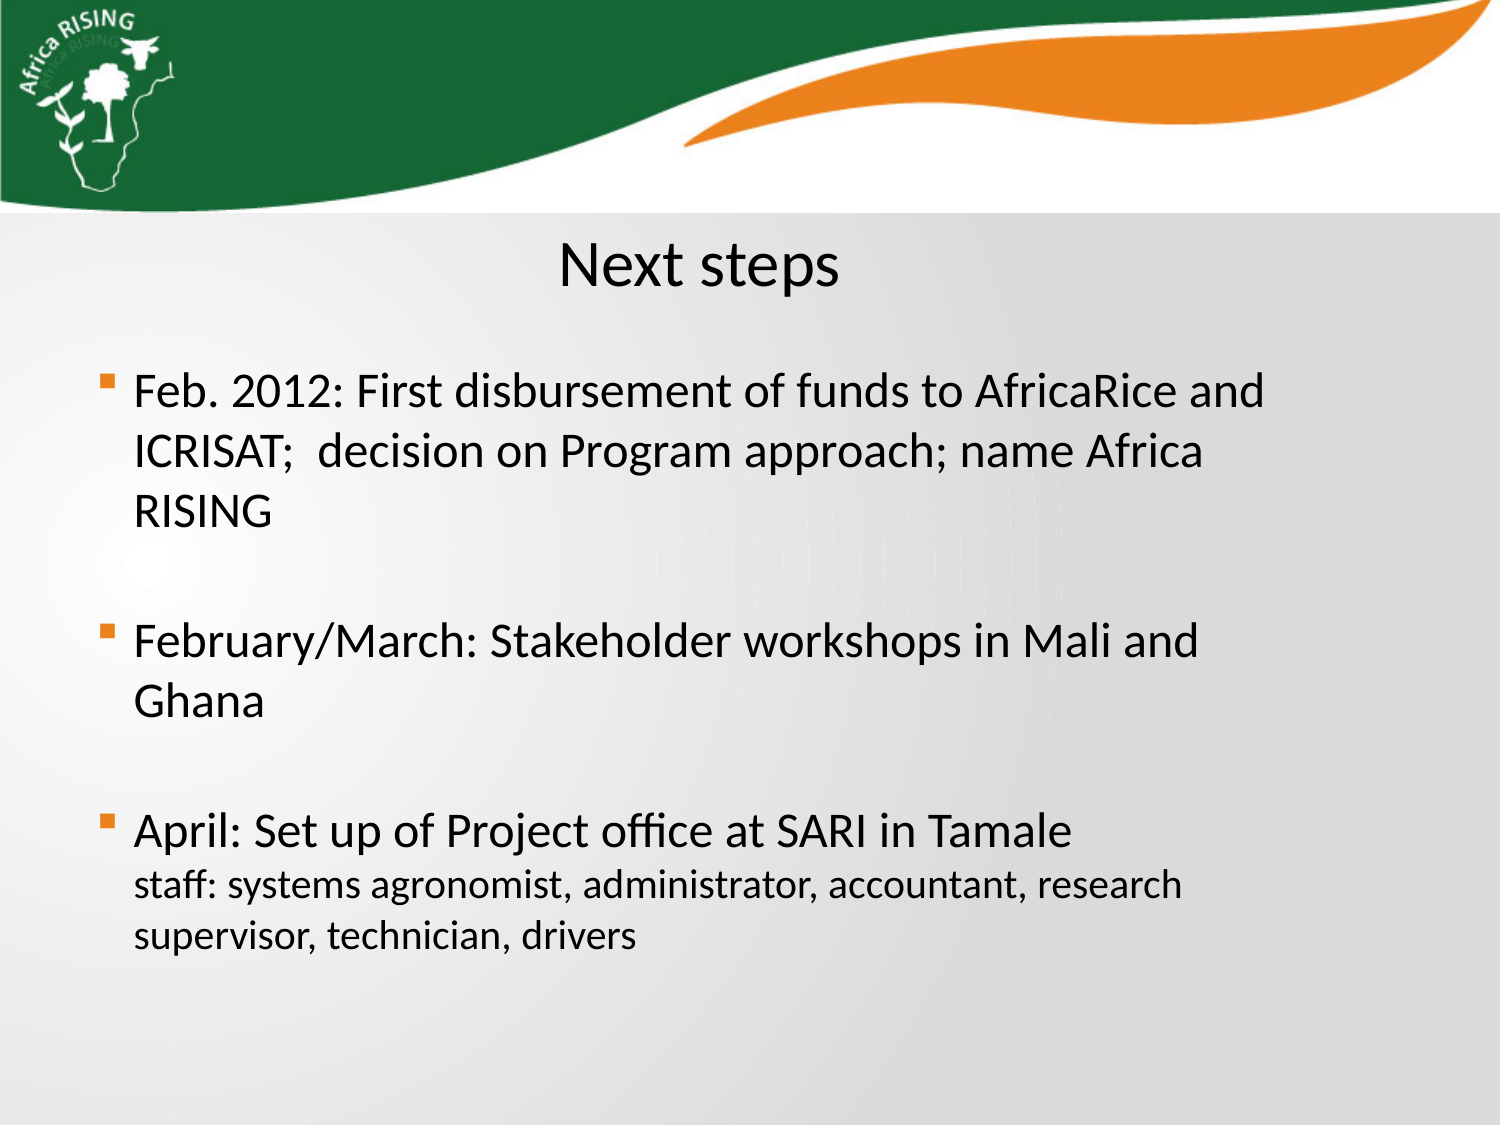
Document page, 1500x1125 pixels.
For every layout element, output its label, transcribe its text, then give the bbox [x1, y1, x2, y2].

list Feb. 2012: First disbursement of funds to AfricaRice and ICRISAT; decision on Program approach; name Africa RISING February/March: Stakeholder workshops in Mali and Ghana April: Set up of Project office at SARI in Tamale staff: systems agronomist, administrator, accountant, research supervisor, technician, drivers [62, 350, 1338, 1013]
picture [0, 0, 1500, 213]
list Next steps [75, 212, 1325, 313]
